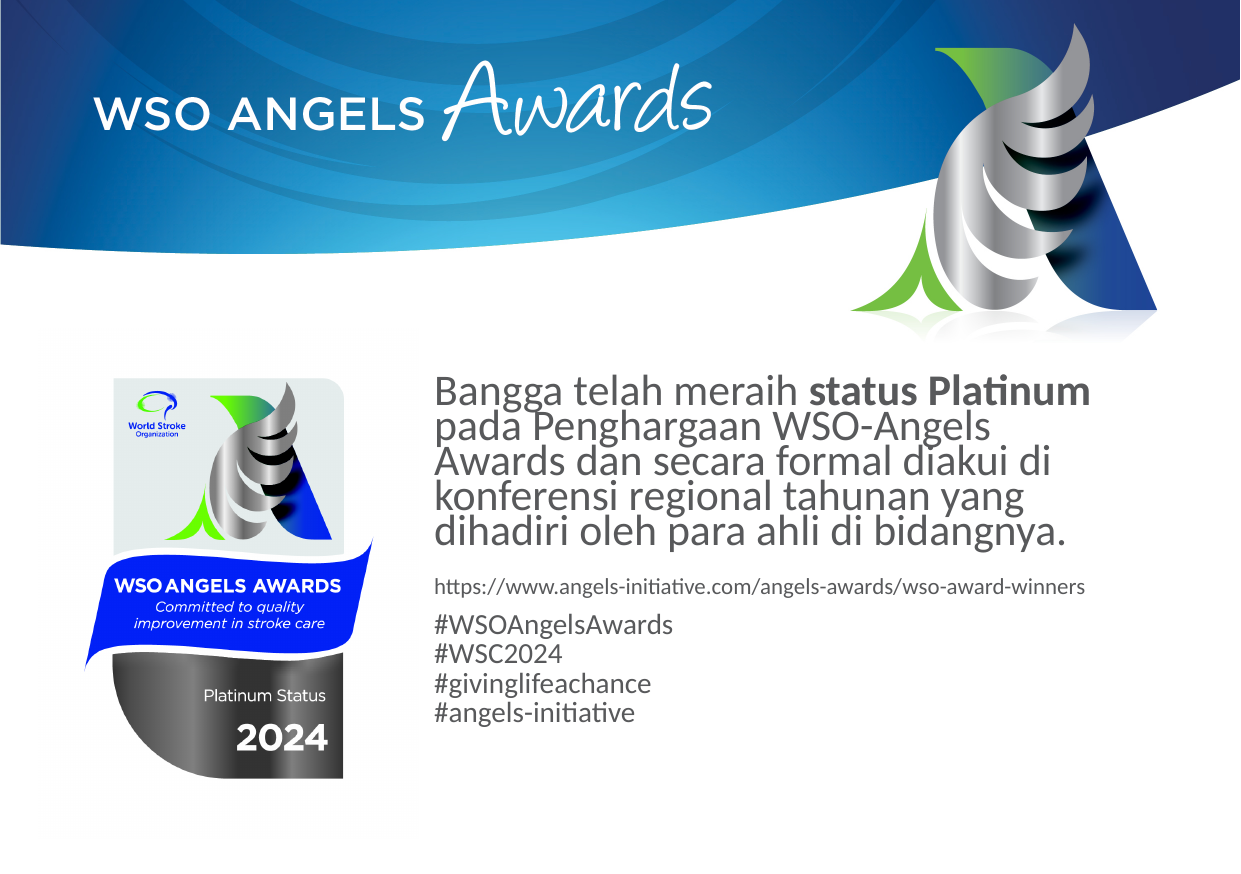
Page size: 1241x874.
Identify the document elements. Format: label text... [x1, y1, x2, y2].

picture [0, 0, 1240, 874]
list Bangga telah meraih status Platinum pada Penghargaan WSO-Angels Awards dan secara formal diakui di konferensi regional tahunan yang dihadiri oleh para ahli di bidangnya. https://www.angels-initiative.com/angels-awards/wso-award-winners #WSOAngelsAwards #WSC2024 #givinglifeachance #angels-initiative [419, 370, 1128, 839]
